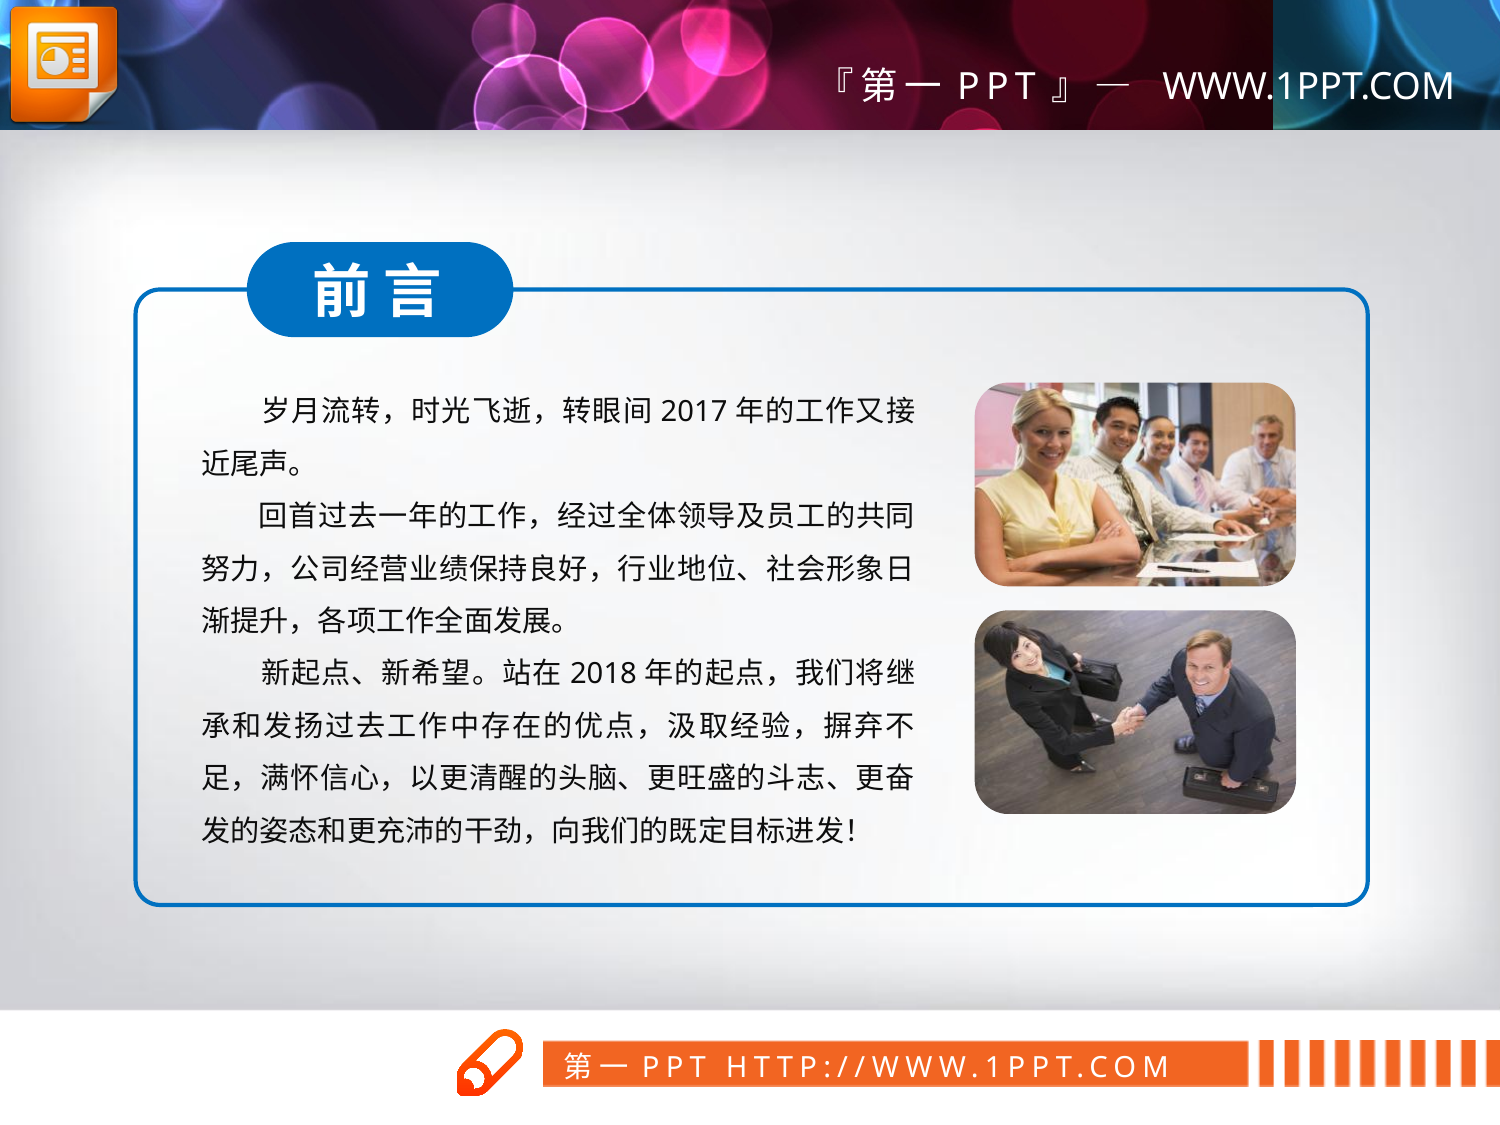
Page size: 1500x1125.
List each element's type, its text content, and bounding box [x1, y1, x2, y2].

picture [543, 1040, 1500, 1087]
text_box [974, 382, 1297, 587]
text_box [246, 241, 514, 338]
text_box [135, 289, 1368, 905]
picture [0, 0, 1500, 1012]
text_box 岁月流转，时光飞逝，转眼间2017年的工作又接近尾声。 回首过去一年的工作，经过全体领导及员工的共同努力，公司经营业绩保持良好，行业地位、社会形象日渐提升，各项工作全面发展。 新起点、新希望。站在2018年的起点，我们将继承和发扬过去工作中存在的优点，汲取经验，摒弃不足，满怀信心，以更清醒的头脑、更旺盛的斗志、更奋发的姿态和更充沛的干劲，向我们的既定目标进发！ [192, 370, 925, 852]
text_box [974, 610, 1297, 815]
